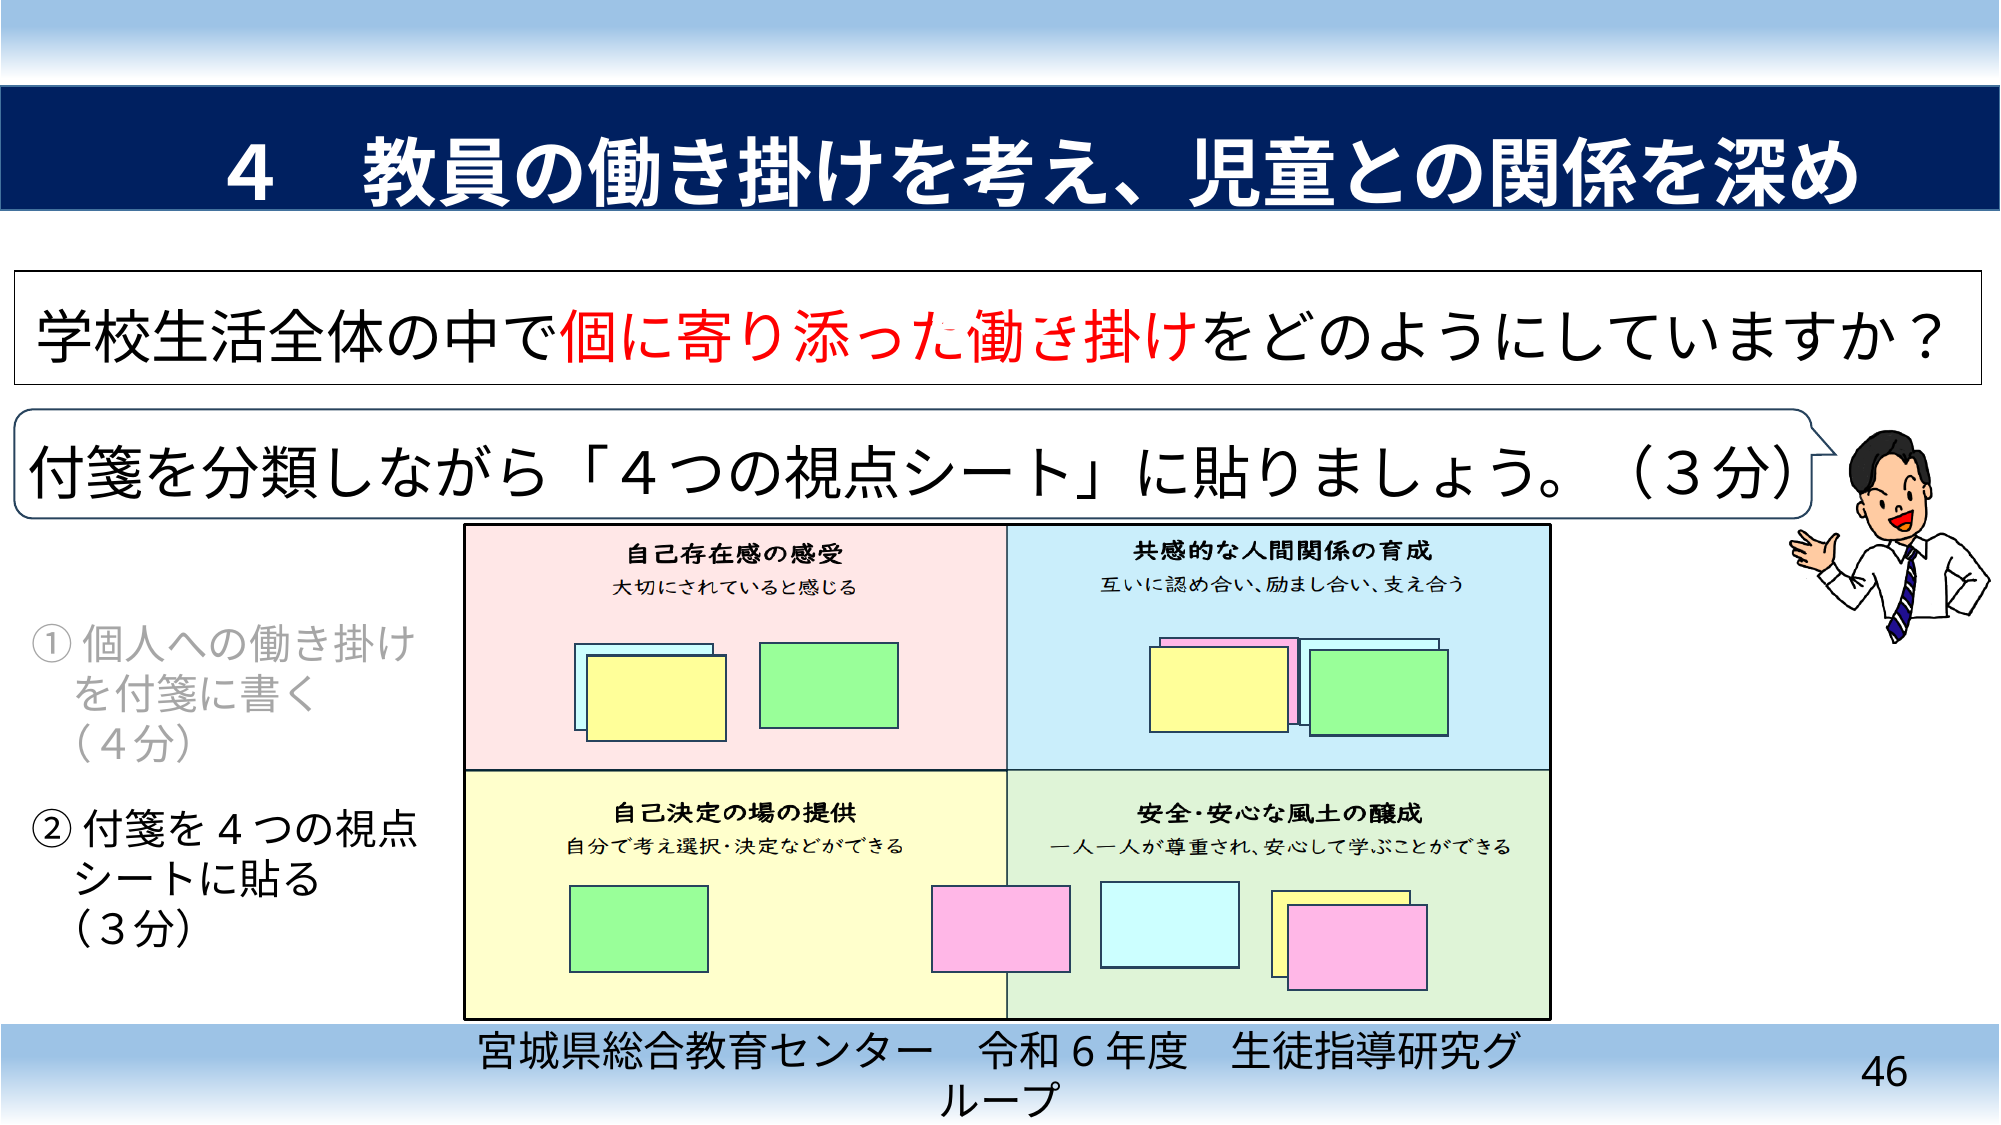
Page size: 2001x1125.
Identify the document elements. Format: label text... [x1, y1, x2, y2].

picture [1772, 416, 2001, 644]
text_box [0, 85, 95, 211]
picture [465, 525, 1550, 1019]
slide_number 45 [1811, 1043, 1925, 1104]
text_box [1905, 85, 2000, 211]
text_box ①個人への働き掛け を付箋に書く （４分） ②付箋を4つの視点 シートに貼る （３分） [16, 610, 442, 961]
text_box [13, 270, 1983, 386]
text_box 宮城県総合教育センター 令和6年度 生徒指導研究グループ [428, 1045, 1572, 1105]
text_box [13, 408, 1809, 520]
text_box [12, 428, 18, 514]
text_box ４ 教員の働き掛けを考え、児童との関係を深めよう [95, 72, 1905, 358]
